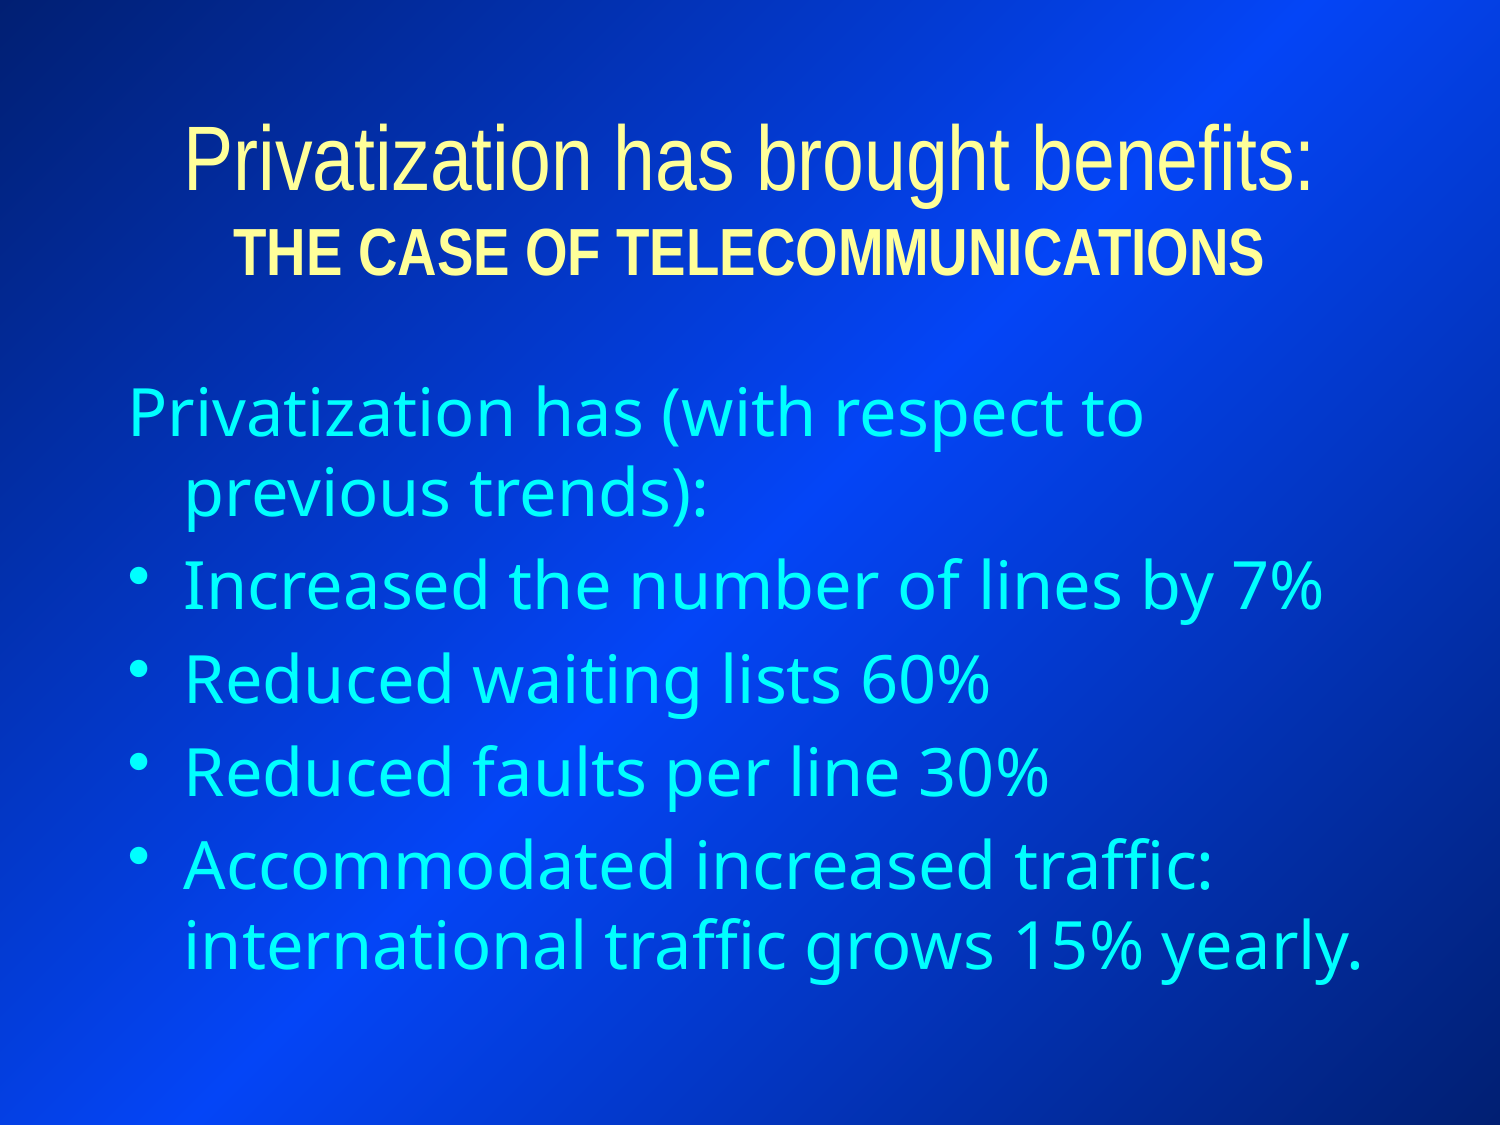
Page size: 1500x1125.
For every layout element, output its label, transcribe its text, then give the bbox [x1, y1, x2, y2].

list Privatization has (with respect to previous trends): Increased the number of lines by 7% Reduced waiting lists 60% Reduced faults per line 30% Accommodated increased traffic: international traffic grows 15% yearly. [112, 362, 1388, 1038]
title Privatization has brought benefits: THE CASE OF TELECOMMUNICATIONS [112, 99, 1388, 288]
